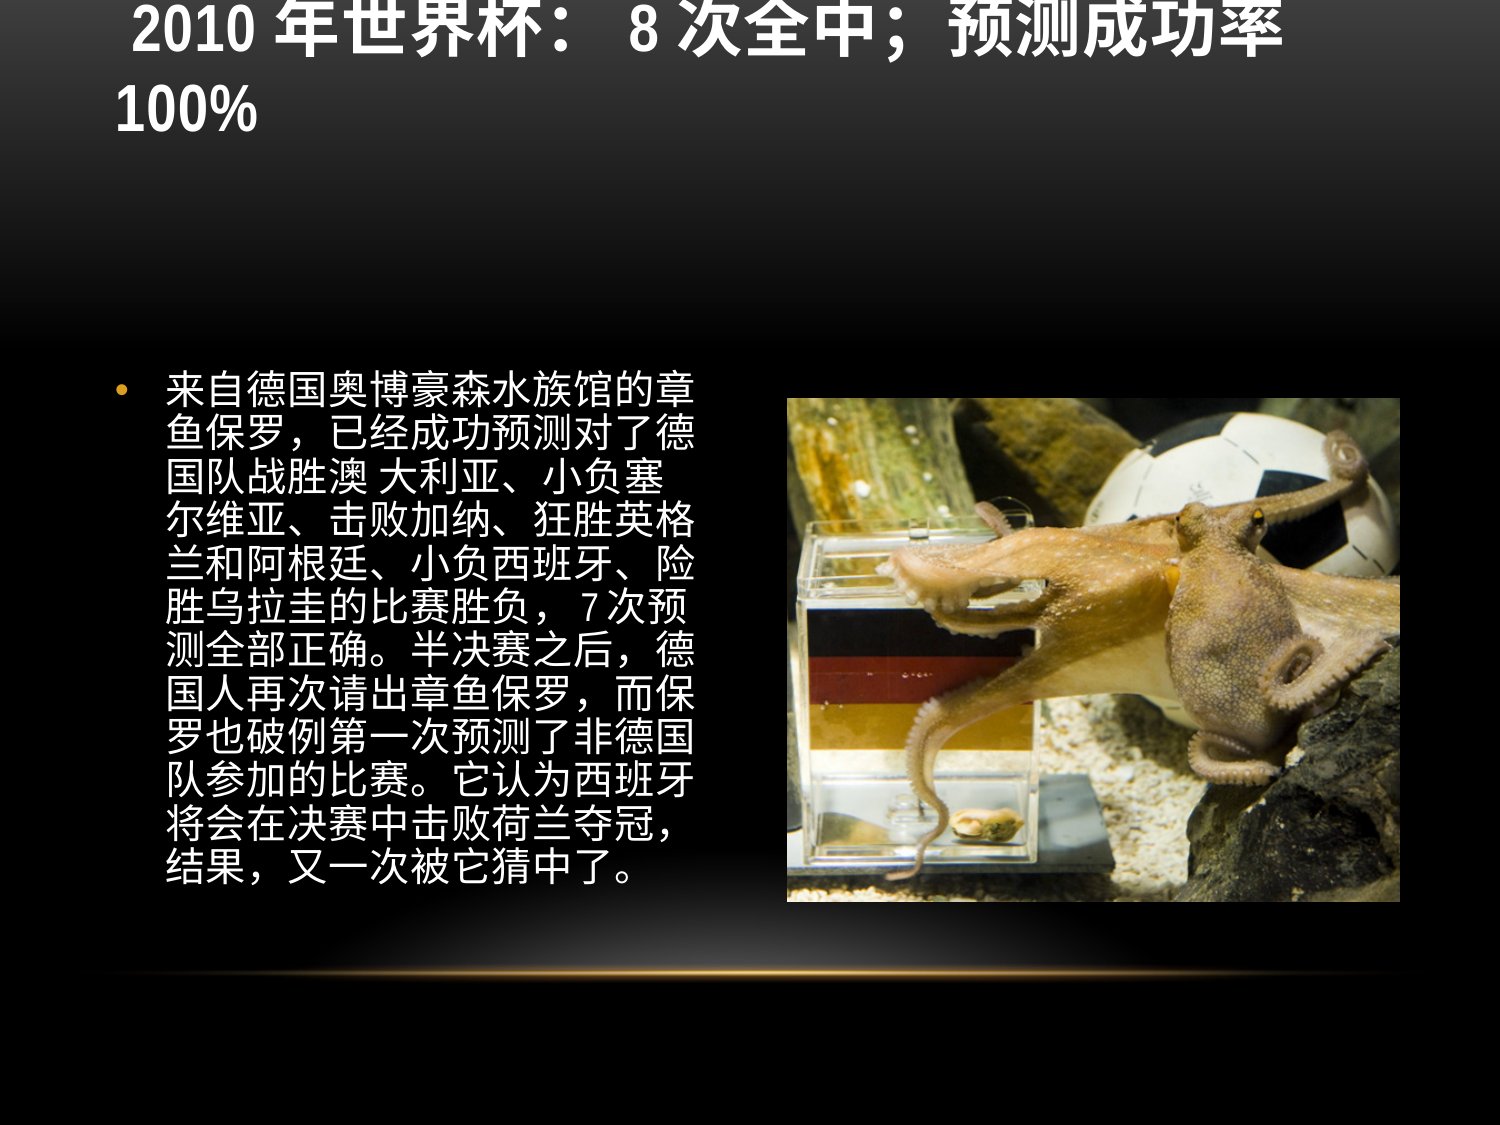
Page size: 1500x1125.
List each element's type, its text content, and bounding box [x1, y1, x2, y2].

list 来自德国奥博豪森水族馆的章鱼保罗，已经成功预测对了德国队战胜澳 大利亚、小负塞尔维亚、击败加纳、狂胜英格兰和阿根廷、小负西班牙、险胜乌拉圭的比赛胜负，7次预测全部正确。半决赛之后，德国人再次请出章鱼保罗，而保罗也破例第一次预测了非德国队参加的比赛。它认为西班牙将会在决赛中击败荷兰夺冠，结果，又一次被它猜中了。 [99, 362, 713, 938]
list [787, 398, 1401, 902]
picture [0, 0, 1500, 1125]
title 2010年世界杯：8次全中；预测成功率100% [99, 45, 1400, 233]
